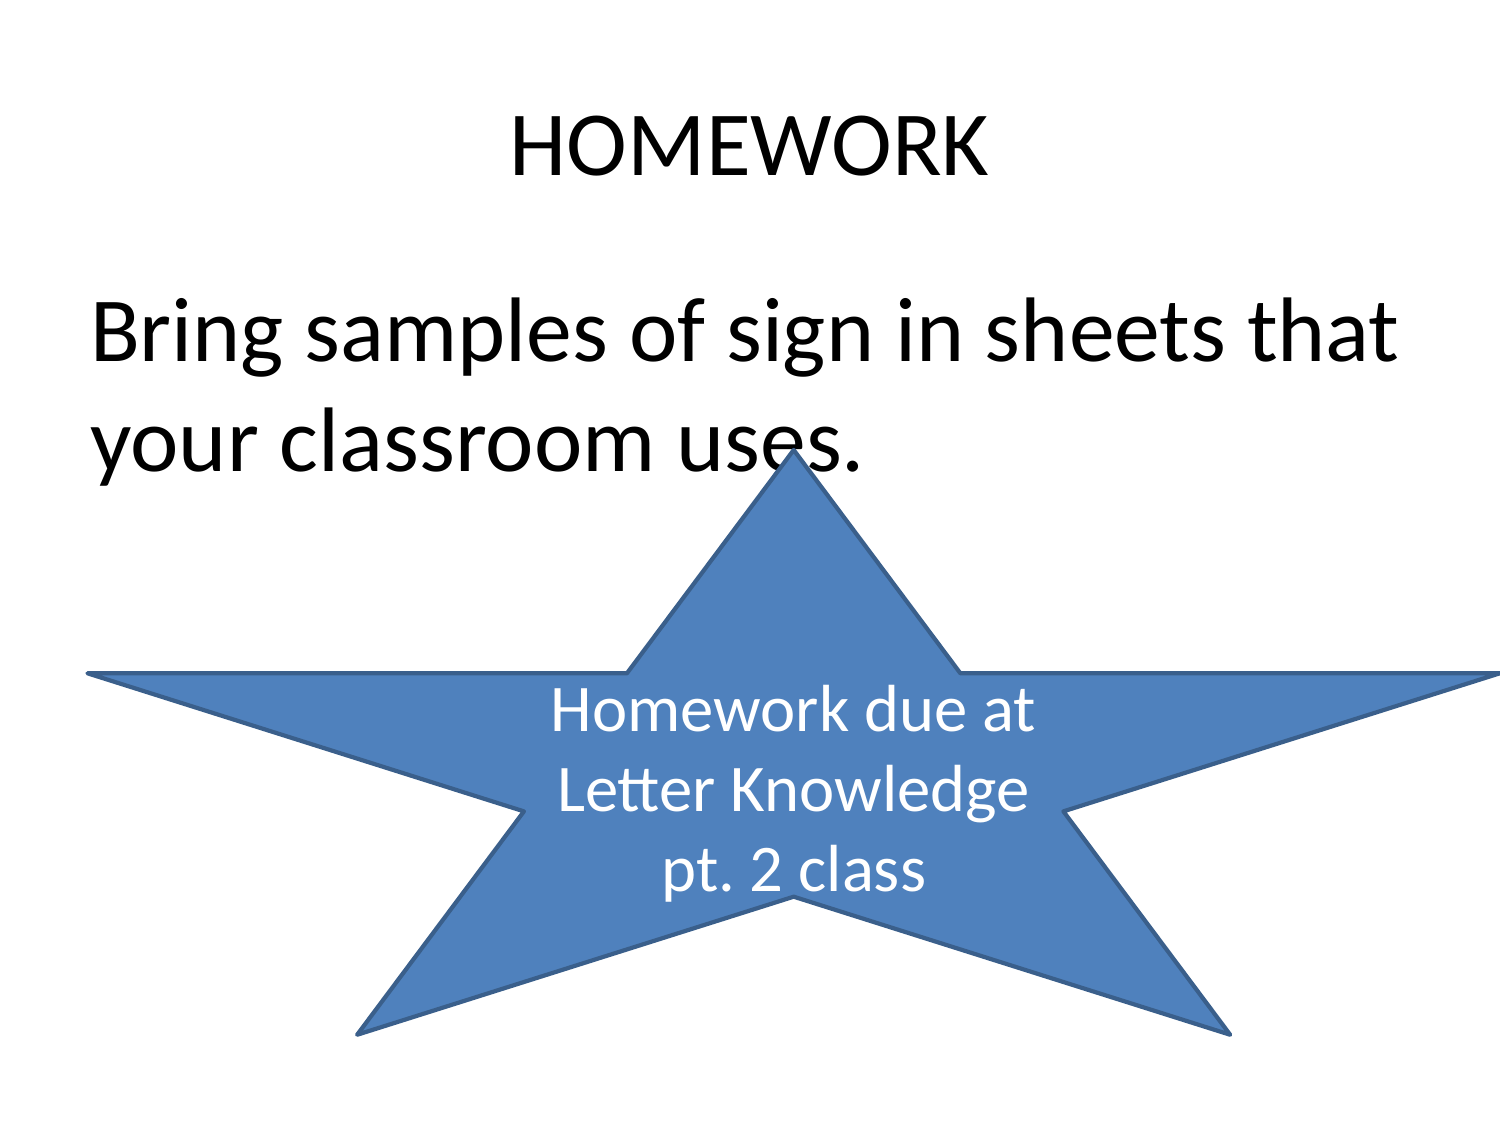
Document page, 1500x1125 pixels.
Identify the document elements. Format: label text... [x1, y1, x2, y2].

list Bring samples of sign in sheets that your classroom uses. [75, 262, 1425, 1005]
title HOMEWORK [75, 45, 1425, 233]
text_box Homework due at Letter Knowledge pt. 2 class [85, 447, 1500, 1037]
